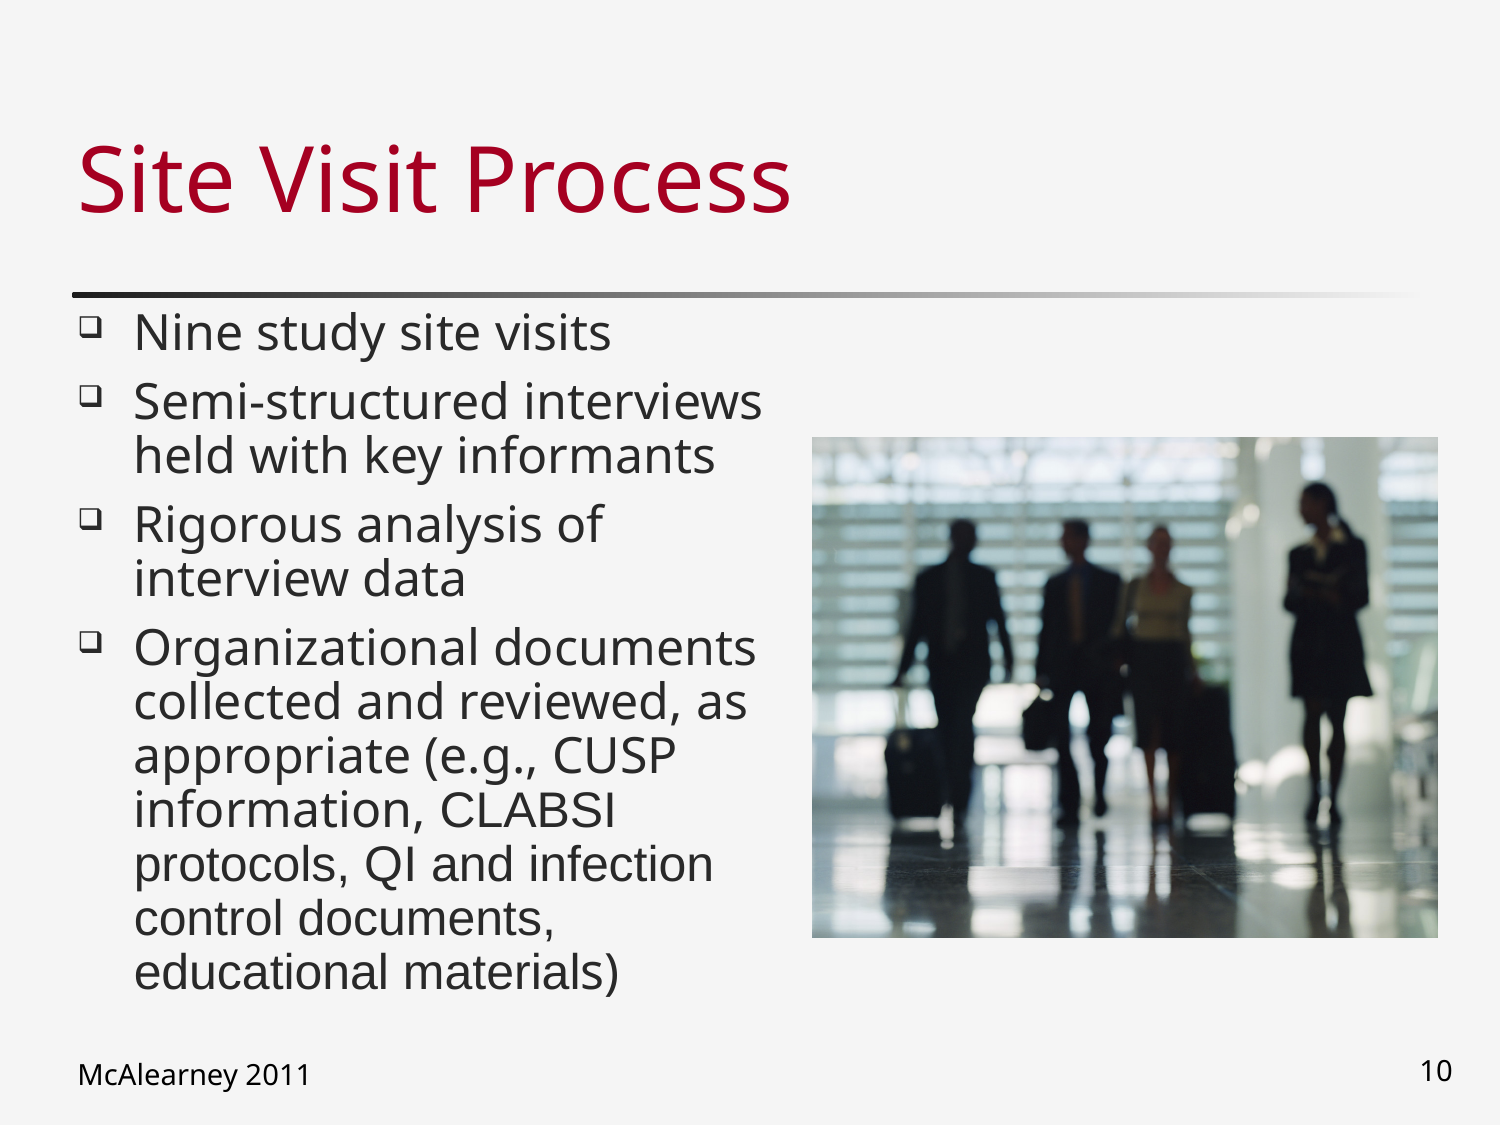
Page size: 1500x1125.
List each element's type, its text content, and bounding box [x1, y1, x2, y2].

list Nine study site visits Semi-structured interviews held with key informants Rigorous analysis of interview data Organizational documents collected and reviewed, as appropriate (e.g., CUSP information, CLABSI protocols, QI and infection control documents, educational materials) [62, 299, 813, 1023]
slide_number 10 [1154, 1023, 1468, 1100]
title Site Visit Process [62, 87, 1476, 266]
footer McAlearney 2011 [62, 1023, 1076, 1100]
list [812, 437, 1438, 938]
